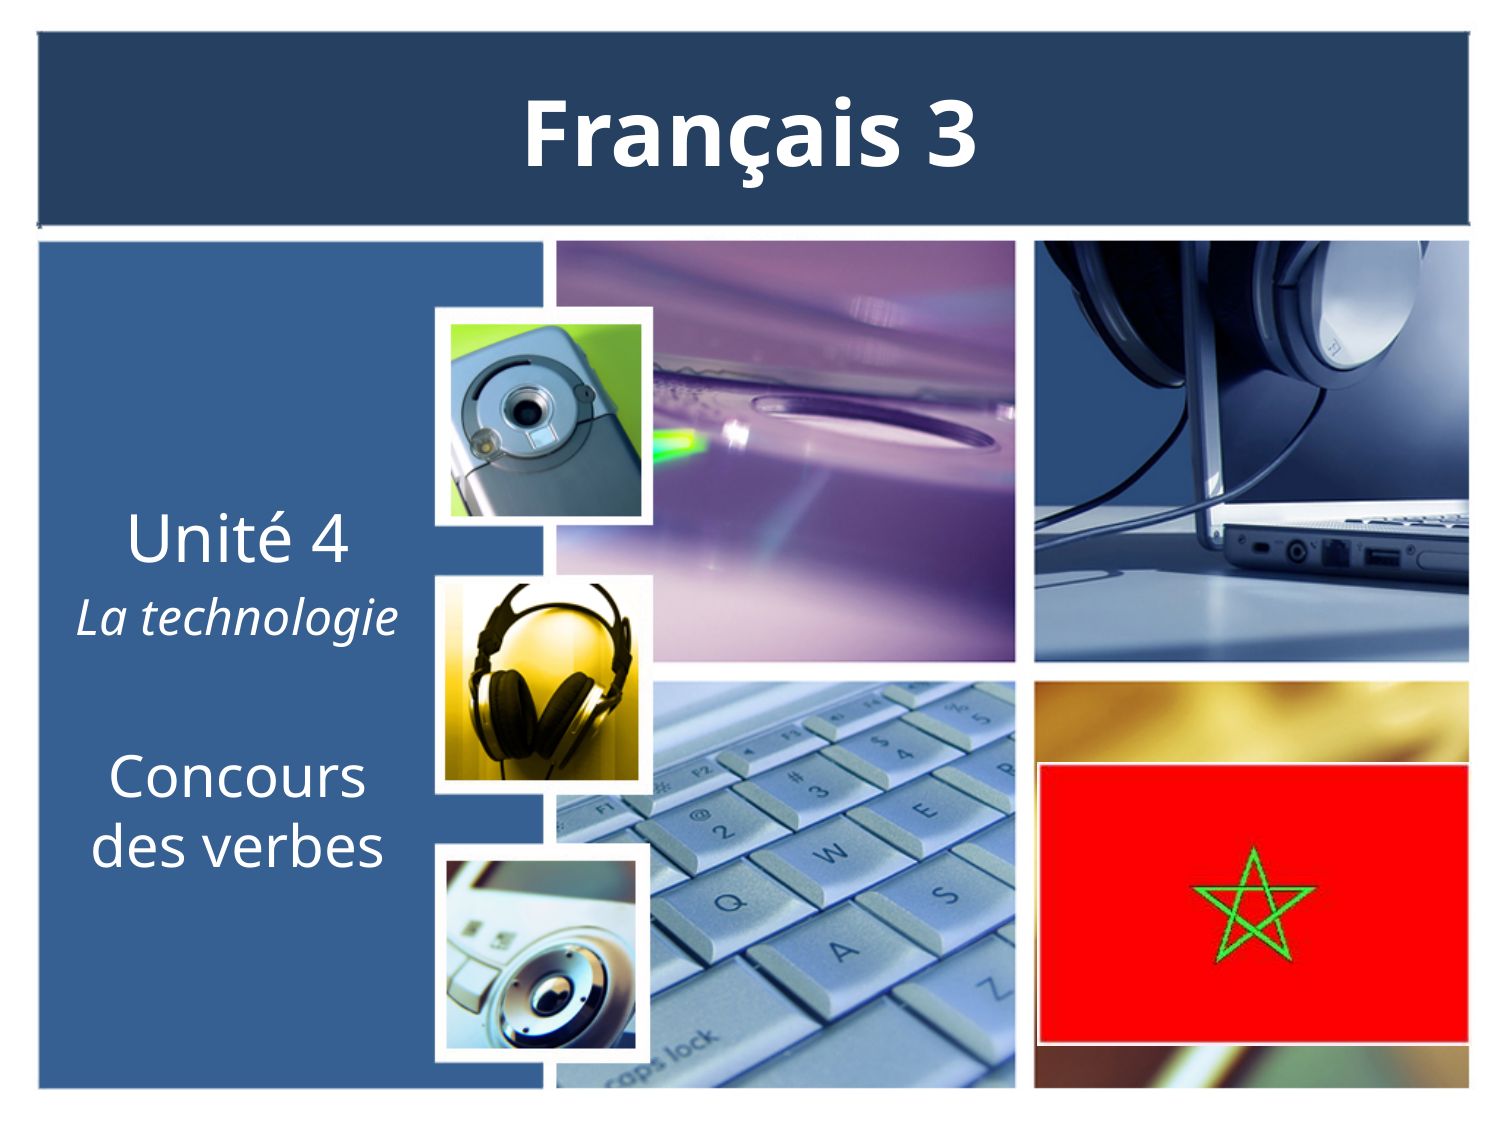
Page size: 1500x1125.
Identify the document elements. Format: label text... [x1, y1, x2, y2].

subtitle Unité 4 La technologie Concours des verbes [37, 312, 438, 1063]
picture [0, 0, 1500, 1125]
title Français 3 [37, 34, 1463, 225]
